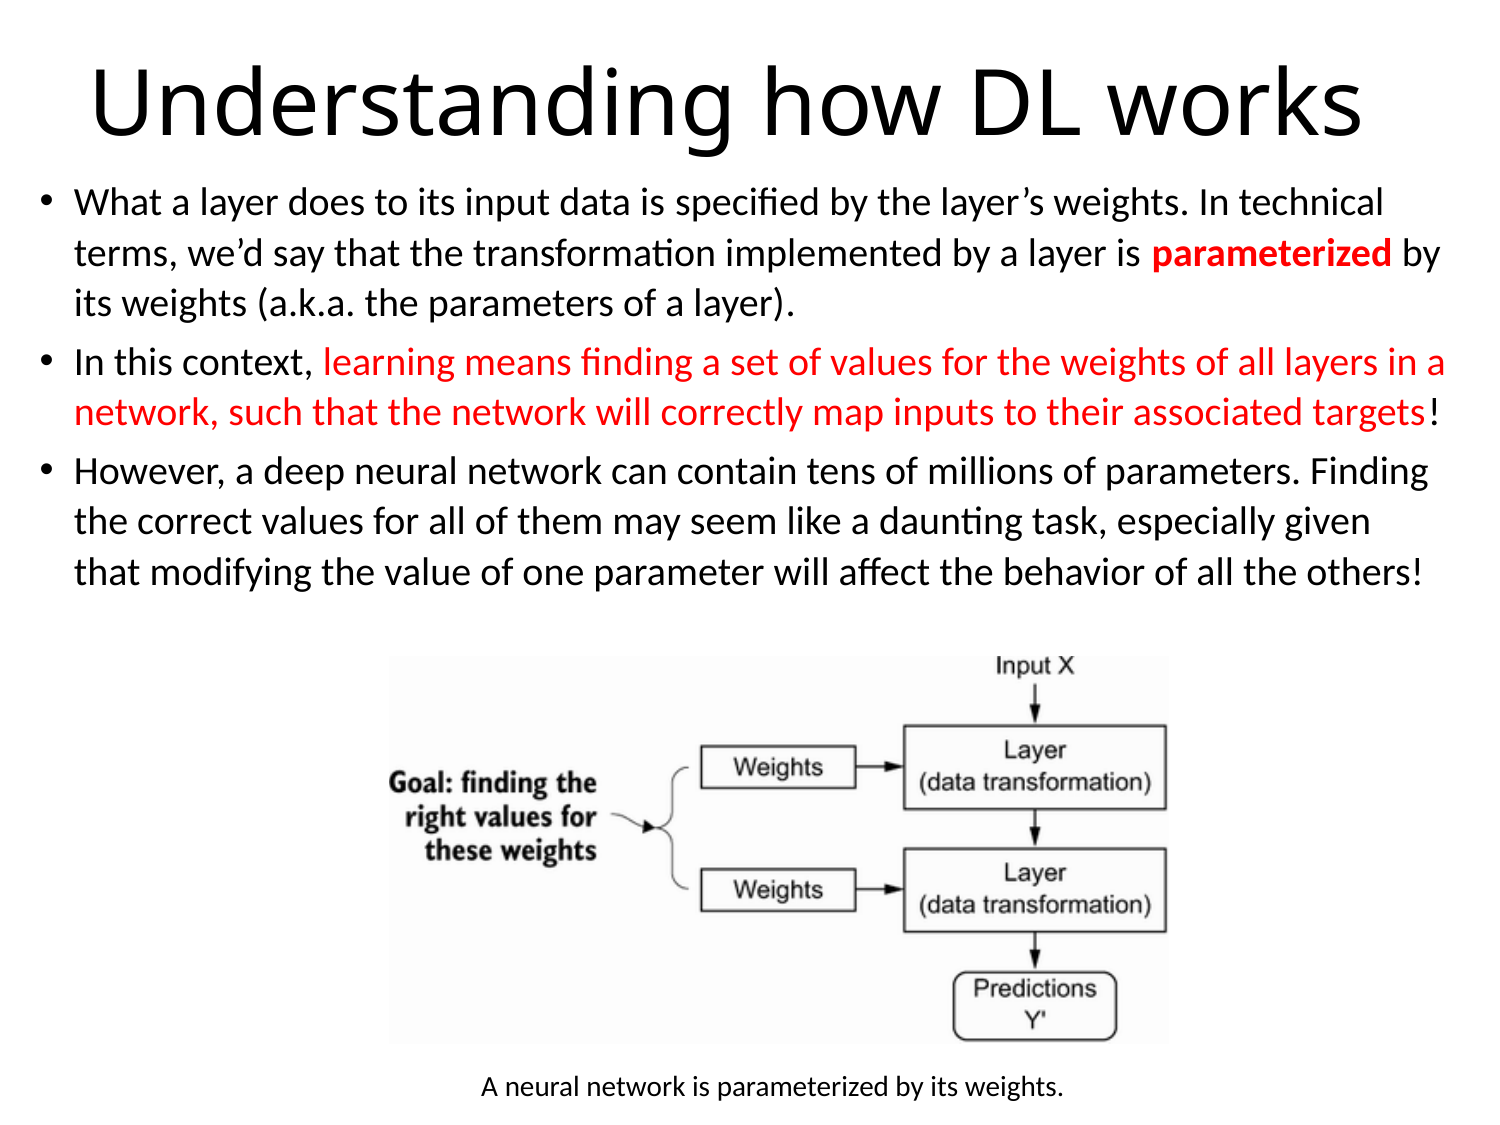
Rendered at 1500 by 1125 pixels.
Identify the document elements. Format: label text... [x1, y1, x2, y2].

title Understanding how DL works [73, 45, 1486, 167]
text_box A neural network is parameterized by its weights. [411, 1060, 1135, 1110]
picture [389, 656, 1169, 1044]
text_box What a layer does to its input data is specified by the layer’s weights. In technical terms, we’d say that the transformation implemented by a layer is parameterized by its weights (a.k.a. the parameters of a layer). In this context, learning means finding a set of values for the weights of all layers in a network, such that the network will correctly map inputs to their associated targets! However, a deep neural network can contain tens of millions of parameters. Finding the correct values for all of them may seem like a daunting task, especially given that modifying the value of one parameter will affect the behavior of all the others! [24, 166, 1463, 668]
